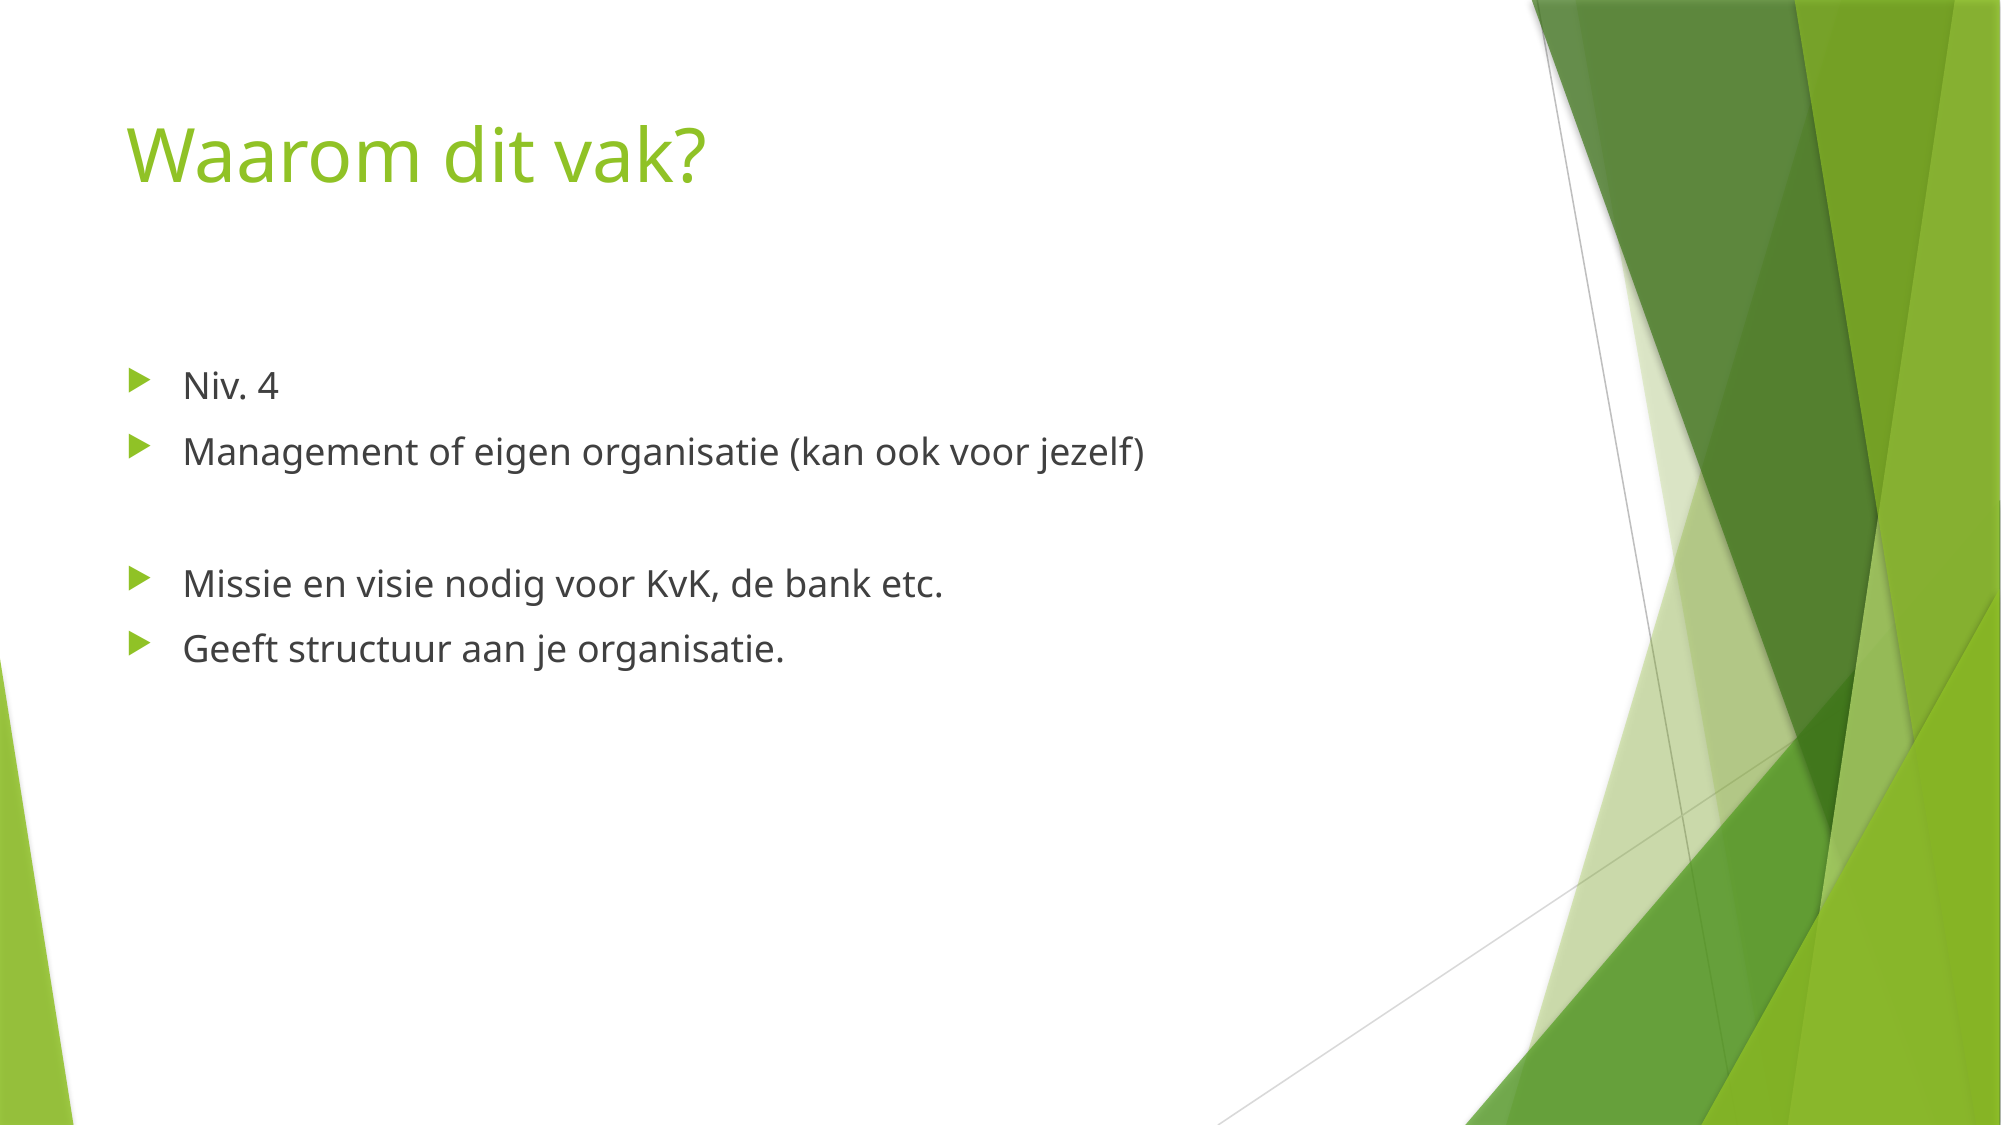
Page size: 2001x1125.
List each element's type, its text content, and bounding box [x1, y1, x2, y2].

title Waarom dit vak? [111, 99, 1522, 317]
list Niv. 4 Management of eigen organisatie (kan ook voor jezelf) Missie en visie nodig voor KvK, de bank etc. Geeft structuur aan je organisatie. [111, 354, 1522, 992]
